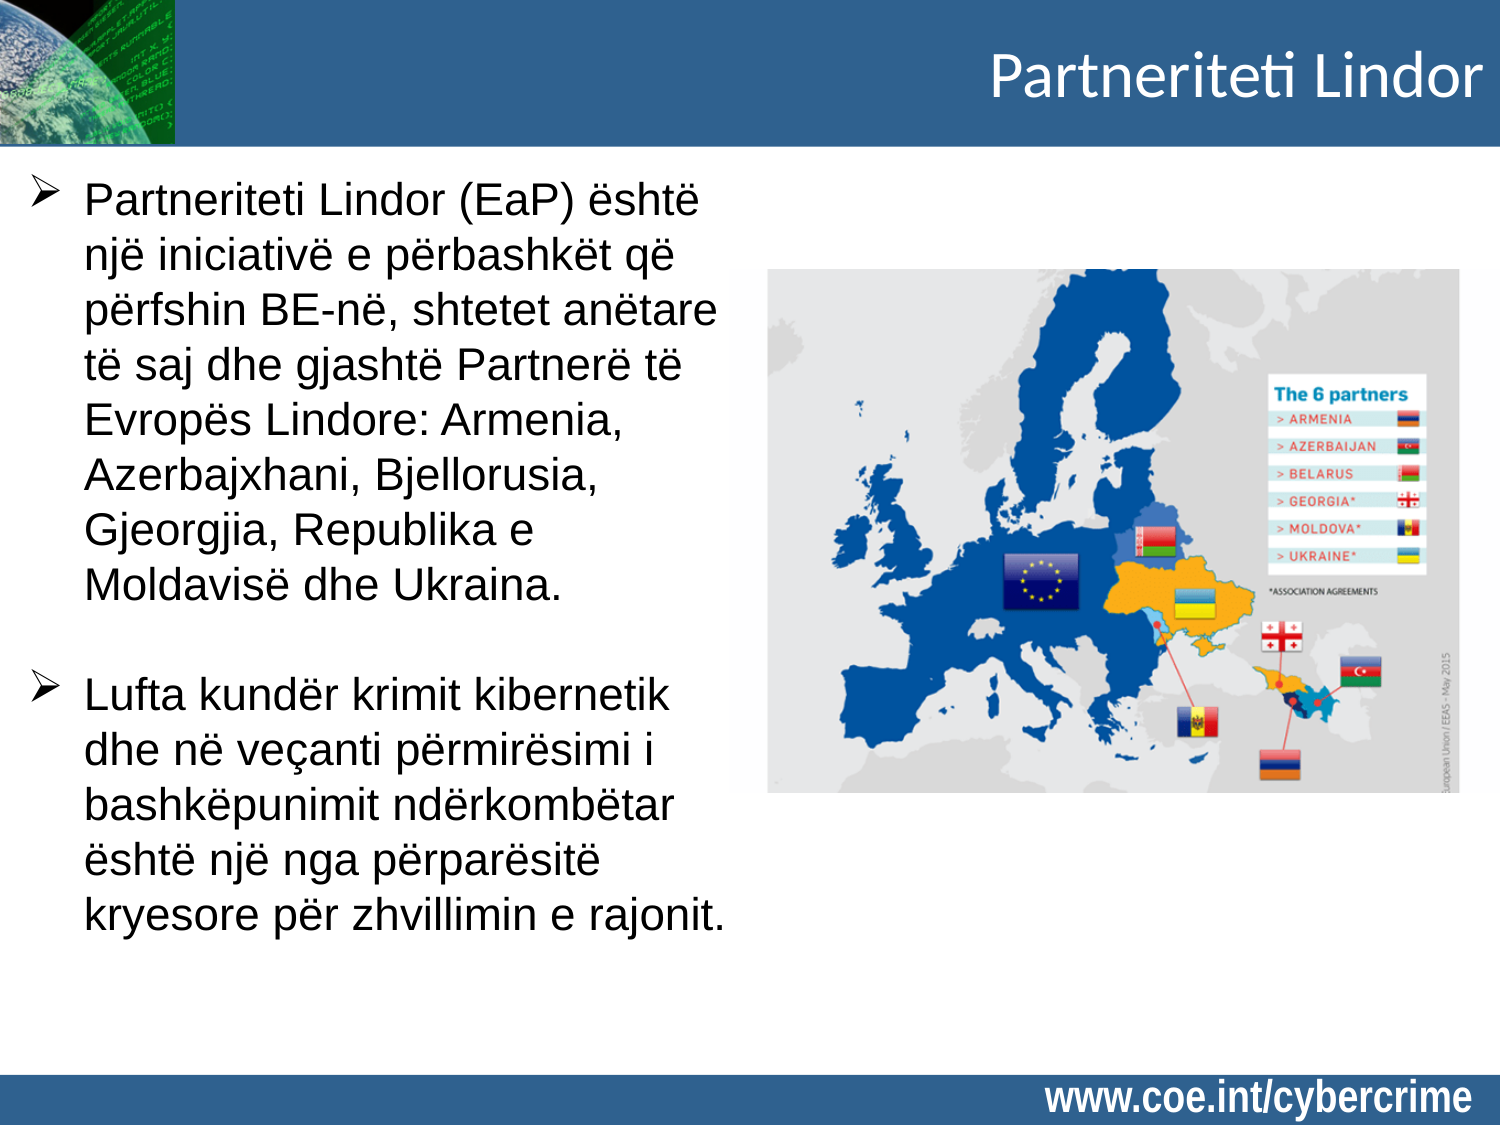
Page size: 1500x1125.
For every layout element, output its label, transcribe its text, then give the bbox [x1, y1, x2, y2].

picture [0, 0, 175, 144]
text_box [0, 1073, 1030, 1125]
picture [728, 269, 1500, 793]
text_box Partneriteti Lindor (EaP) është një iniciativë e përbashkët që përfshin BE-në, shtetet anëtare të saj dhe gjashtë Partnerë të Evropës Lindore: Armenia, Azerbajxhani, Bjellorusia, Gjeorgjia, Republika e Moldavisë dhe Ukraina. Lufta kundër krimit kibernetik dhe në veçanti përmirësimi i bashkëpunimit ndërkombëtar është një nga përparësitë kryesore për zhvillimin e rajonit. [12, 162, 763, 947]
text_box Partneriteti Lindor [177, 0, 1500, 149]
text_box www.coe.int/cybercrime [1030, 1059, 1500, 1125]
